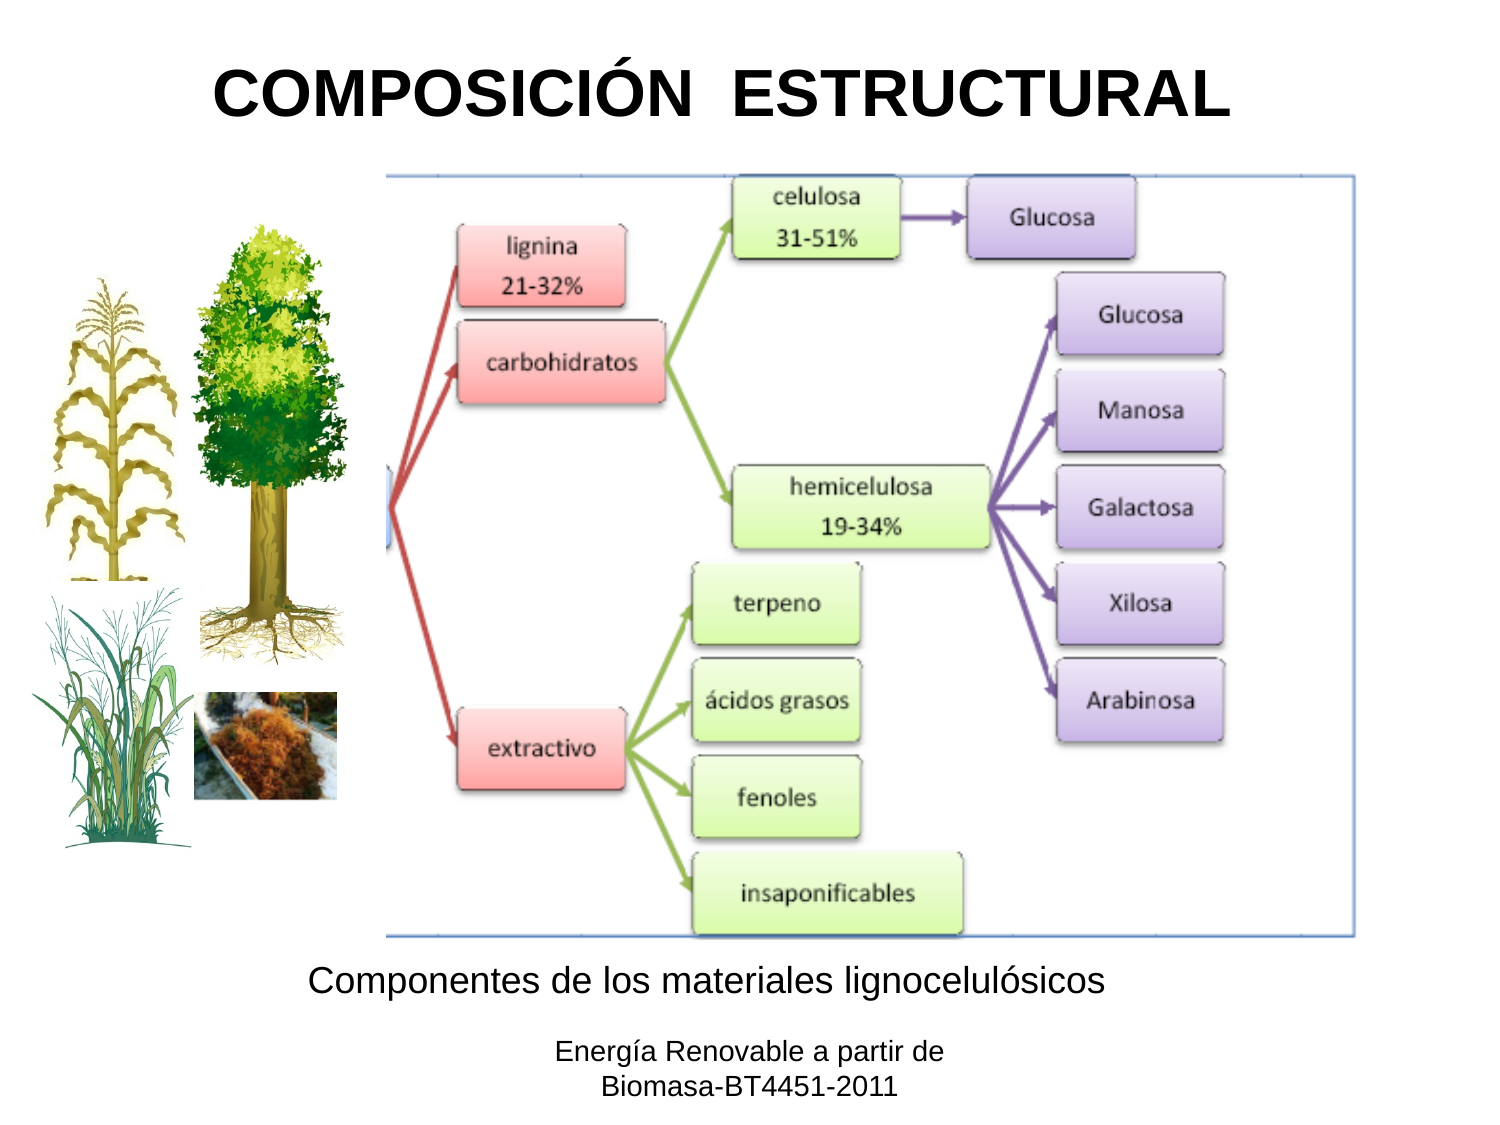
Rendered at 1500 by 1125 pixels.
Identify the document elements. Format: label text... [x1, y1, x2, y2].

footer Energía Renovable a partir de Biomasa-BT4451-2011 [512, 1024, 988, 1103]
picture [194, 692, 337, 803]
picture [386, 161, 1360, 942]
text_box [29, 219, 354, 853]
text_box Componentes de los materiales lignocelulósicos [292, 949, 1172, 1009]
text_box COMPOSICIÓN ESTRUCTURAL [82, 42, 1394, 138]
